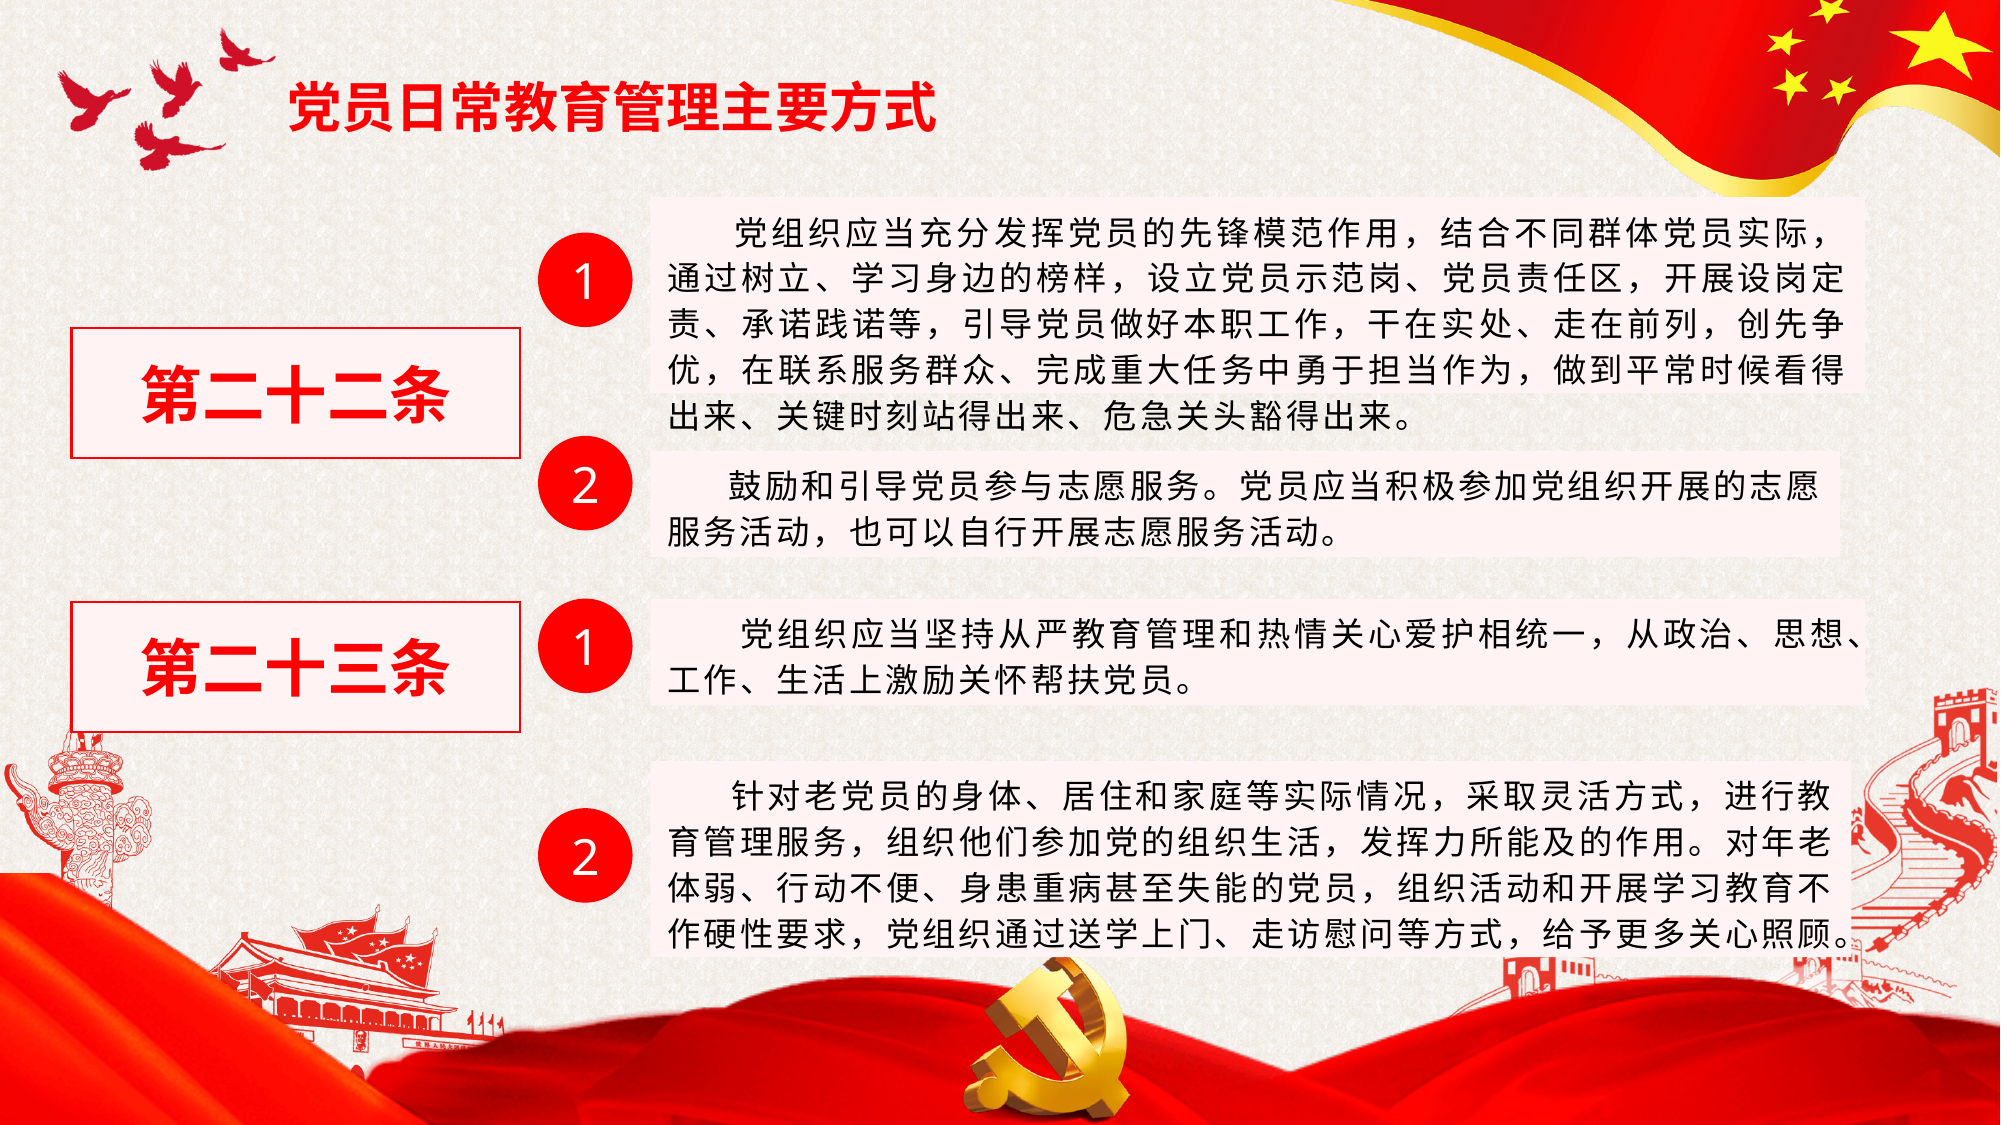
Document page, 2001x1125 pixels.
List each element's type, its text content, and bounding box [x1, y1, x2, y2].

picture [0, 0, 2000, 1125]
text_box 针对老党员的身体、居住和家庭等实际情况，采取灵活方式，进行教育管理服务，组织他们参加党的组织生活，发挥力所能及的作用。对年老体弱、行动不便、身患重病甚至失能的党员，组织活动和开展学习教育不作硬性要求，党组织通过送学上门、走访慰问等方式，给予更多关心照顾。 [650, 761, 1852, 958]
text_box 党员日常教育管理主要方式 [266, 63, 975, 149]
text_box 第二十二条 [70, 327, 521, 459]
text_box 2 [537, 434, 634, 532]
text_box 1 [537, 597, 634, 695]
text_box 1 [537, 231, 634, 329]
text_box 2 [537, 807, 634, 904]
text_box 第二十三条 [70, 601, 521, 733]
text_box 鼓励和引导党员参与志愿服务。党员应当积极参加党组织开展的志愿服务活动，也可以自行开展志愿服务活动。 [650, 450, 1840, 558]
text_box 党组织应当充分发挥党员的先锋模范作用，结合不同群体党员实际，通过树立、学习身边的榜样，设立党员示范岗、党员责任区，开展设岗定责、承诺践诺等，引导党员做好本职工作，干在实处、走在前列，创先争优，在联系服务群众、完成重大任务中勇于担当作为，做到平常时候看得出来、关键时刻站得出来、危急关头豁得出来。 [650, 197, 1865, 394]
text_box 党组织应当坚持从严教育管理和热情关心爱护相统一，从政治、思想、工作、生活上激励关怀帮扶党员。 [650, 598, 1865, 706]
